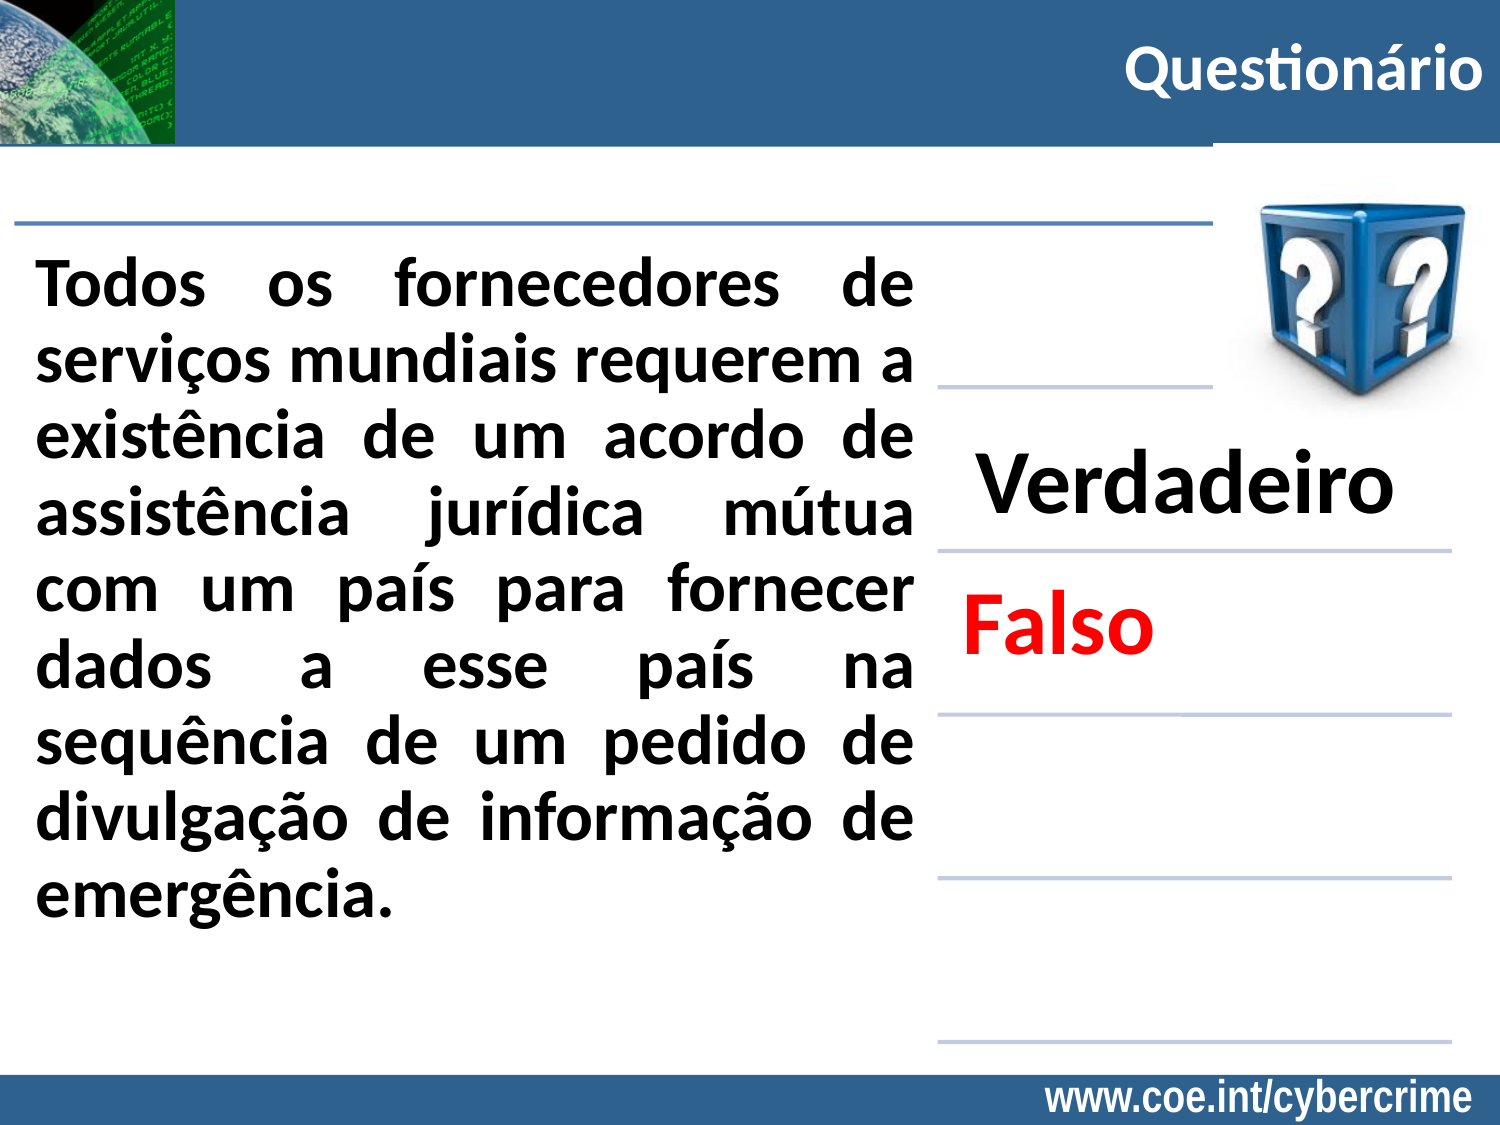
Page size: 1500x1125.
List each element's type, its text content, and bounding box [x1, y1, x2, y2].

picture [0, 0, 175, 144]
text_box Questionário [177, 0, 1500, 149]
picture [1212, 142, 1500, 434]
text_box [0, 1073, 1030, 1125]
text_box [14, 222, 1454, 1053]
text_box www.coe.int/cybercrime [1030, 1059, 1500, 1125]
